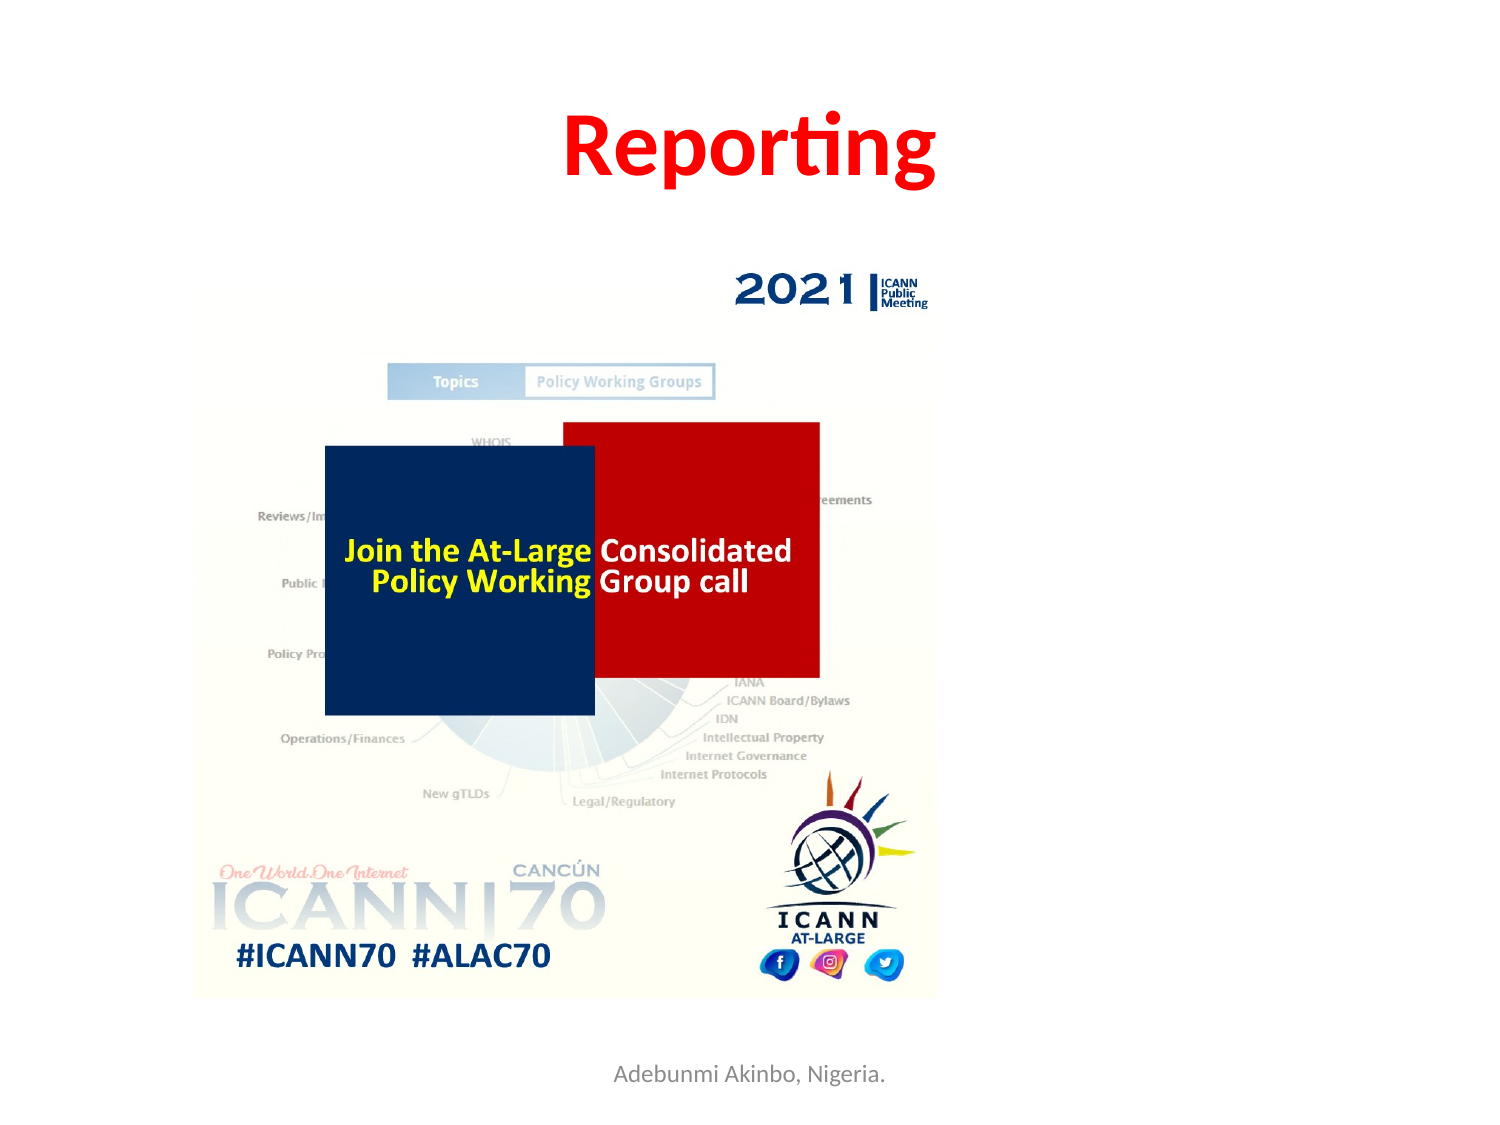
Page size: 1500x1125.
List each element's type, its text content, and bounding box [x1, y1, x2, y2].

footer Adebunmi Akinbo, Nigeria. [512, 1042, 988, 1103]
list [194, 255, 938, 998]
title Reporting [75, 45, 1425, 233]
